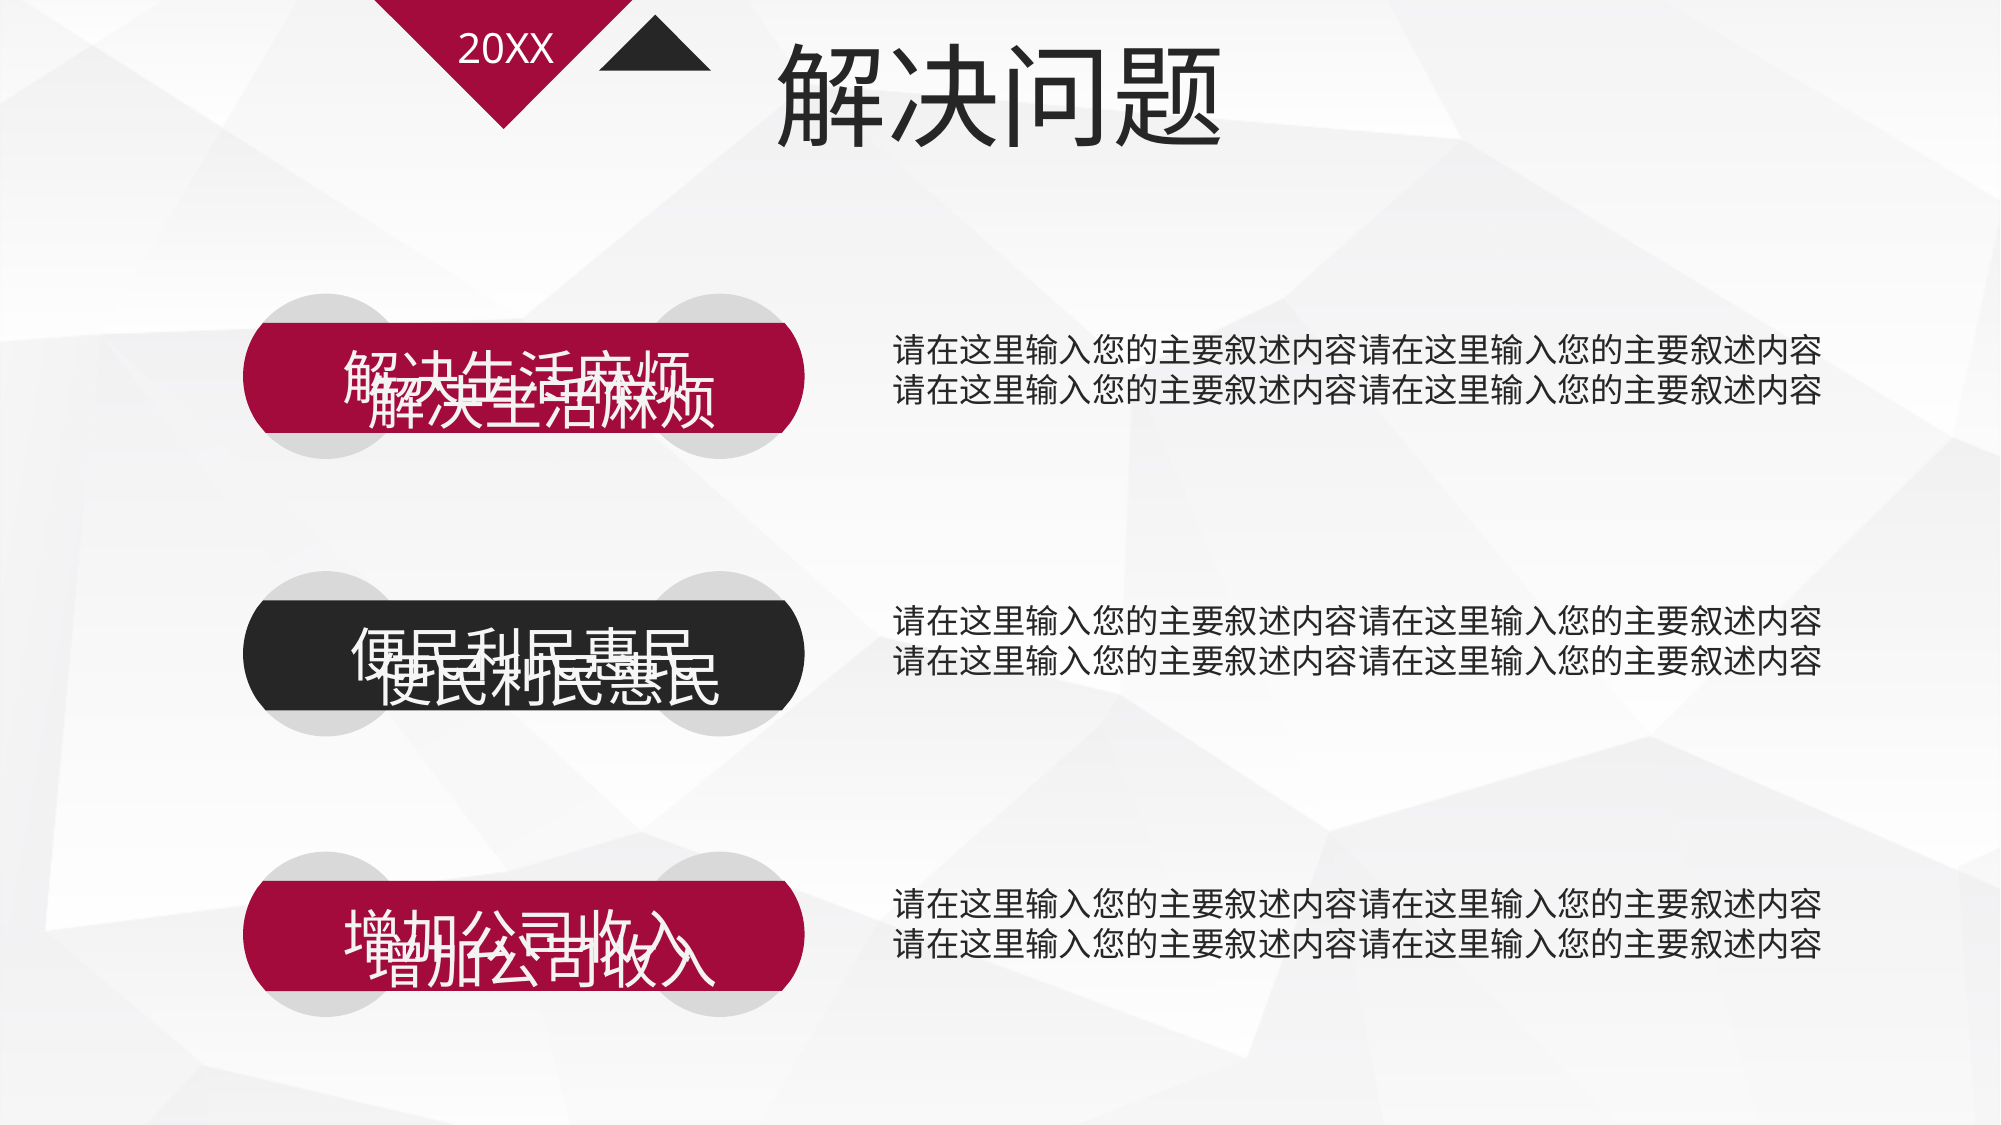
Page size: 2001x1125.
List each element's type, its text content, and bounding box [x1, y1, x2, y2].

text_box 20XX [442, 14, 570, 80]
text_box [373, 0, 634, 69]
picture [0, 0, 2001, 1125]
text_box 请在这里输入您的主要叙述内容请在这里输入您的主要叙述内容 请在这里输入您的主要叙述内容请在这里输入您的主要叙述内容 [878, 592, 1839, 728]
text_box [596, 13, 714, 72]
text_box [243, 571, 805, 737]
text_box 请在这里输入您的主要叙述内容请在这里输入您的主要叙述内容 请在这里输入您的主要叙述内容请在这里输入您的主要叙述内容 [878, 875, 1839, 1011]
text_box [243, 851, 805, 1017]
text_box 解决问题 [760, 19, 1240, 169]
text_box [453, 80, 554, 131]
text_box 请在这里输入您的主要叙述内容请在这里输入您的主要叙述内容 请在这里输入您的主要叙述内容请在这里输入您的主要叙述内容 [878, 321, 1839, 457]
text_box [243, 293, 805, 459]
